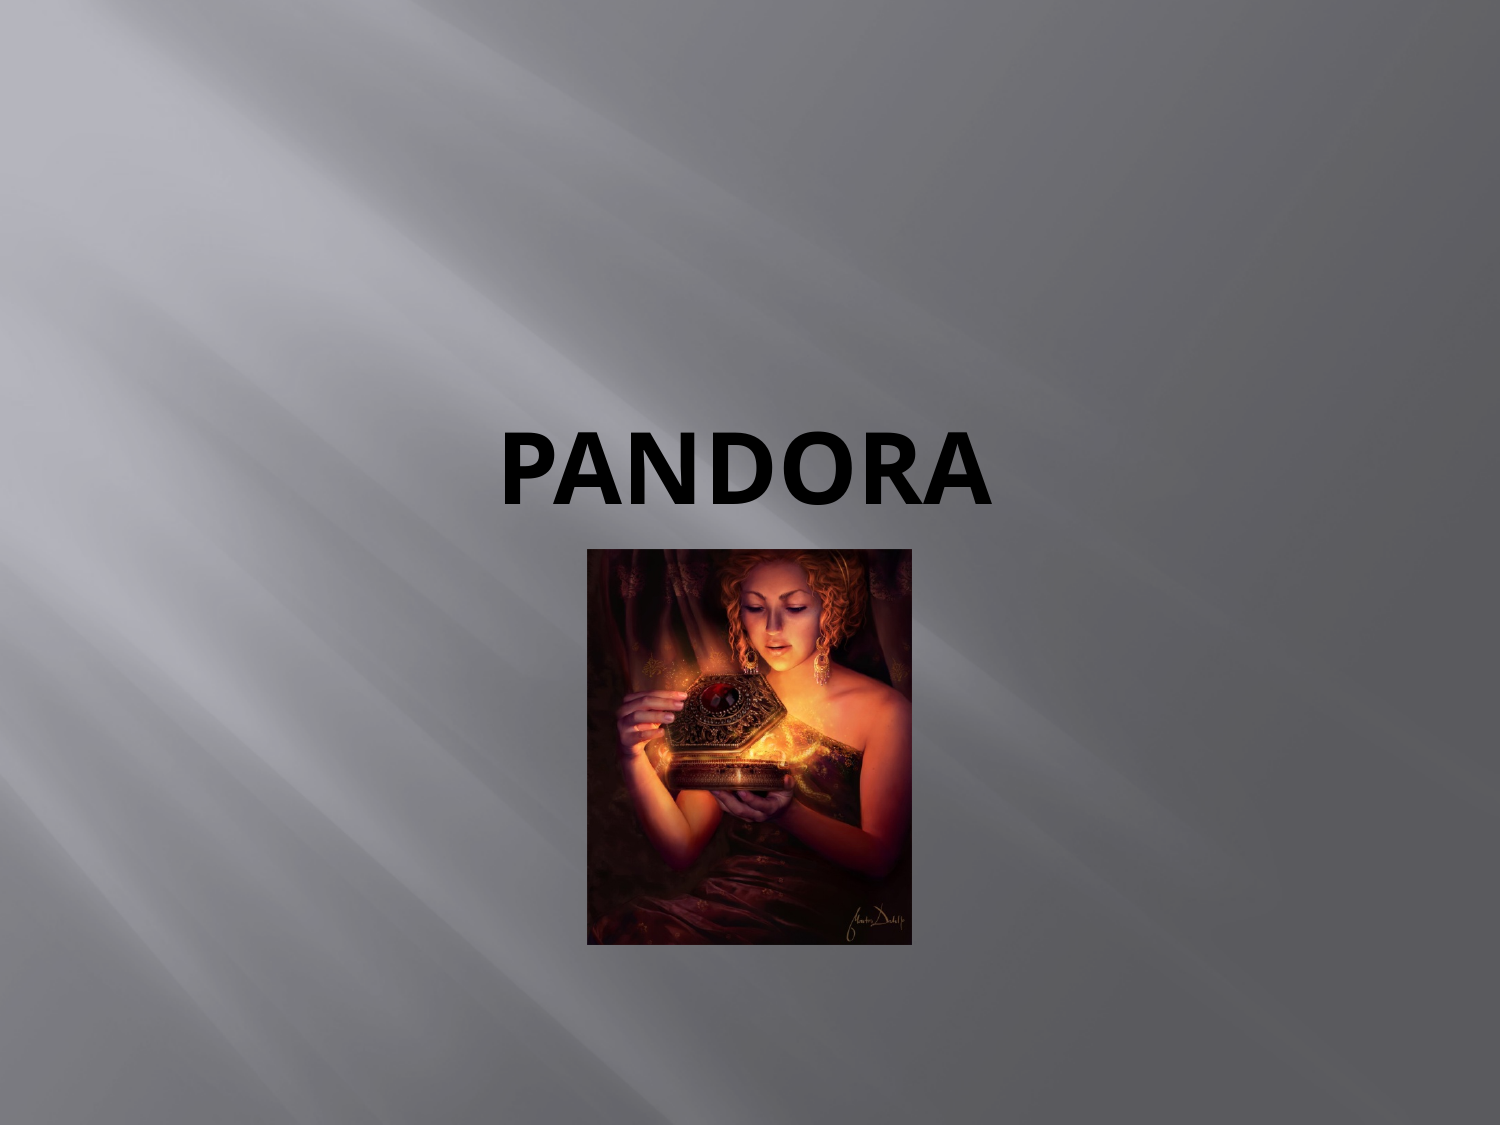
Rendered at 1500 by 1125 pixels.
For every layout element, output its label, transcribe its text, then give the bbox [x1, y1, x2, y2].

picture [587, 549, 912, 945]
title Pandora [69, 224, 1420, 525]
